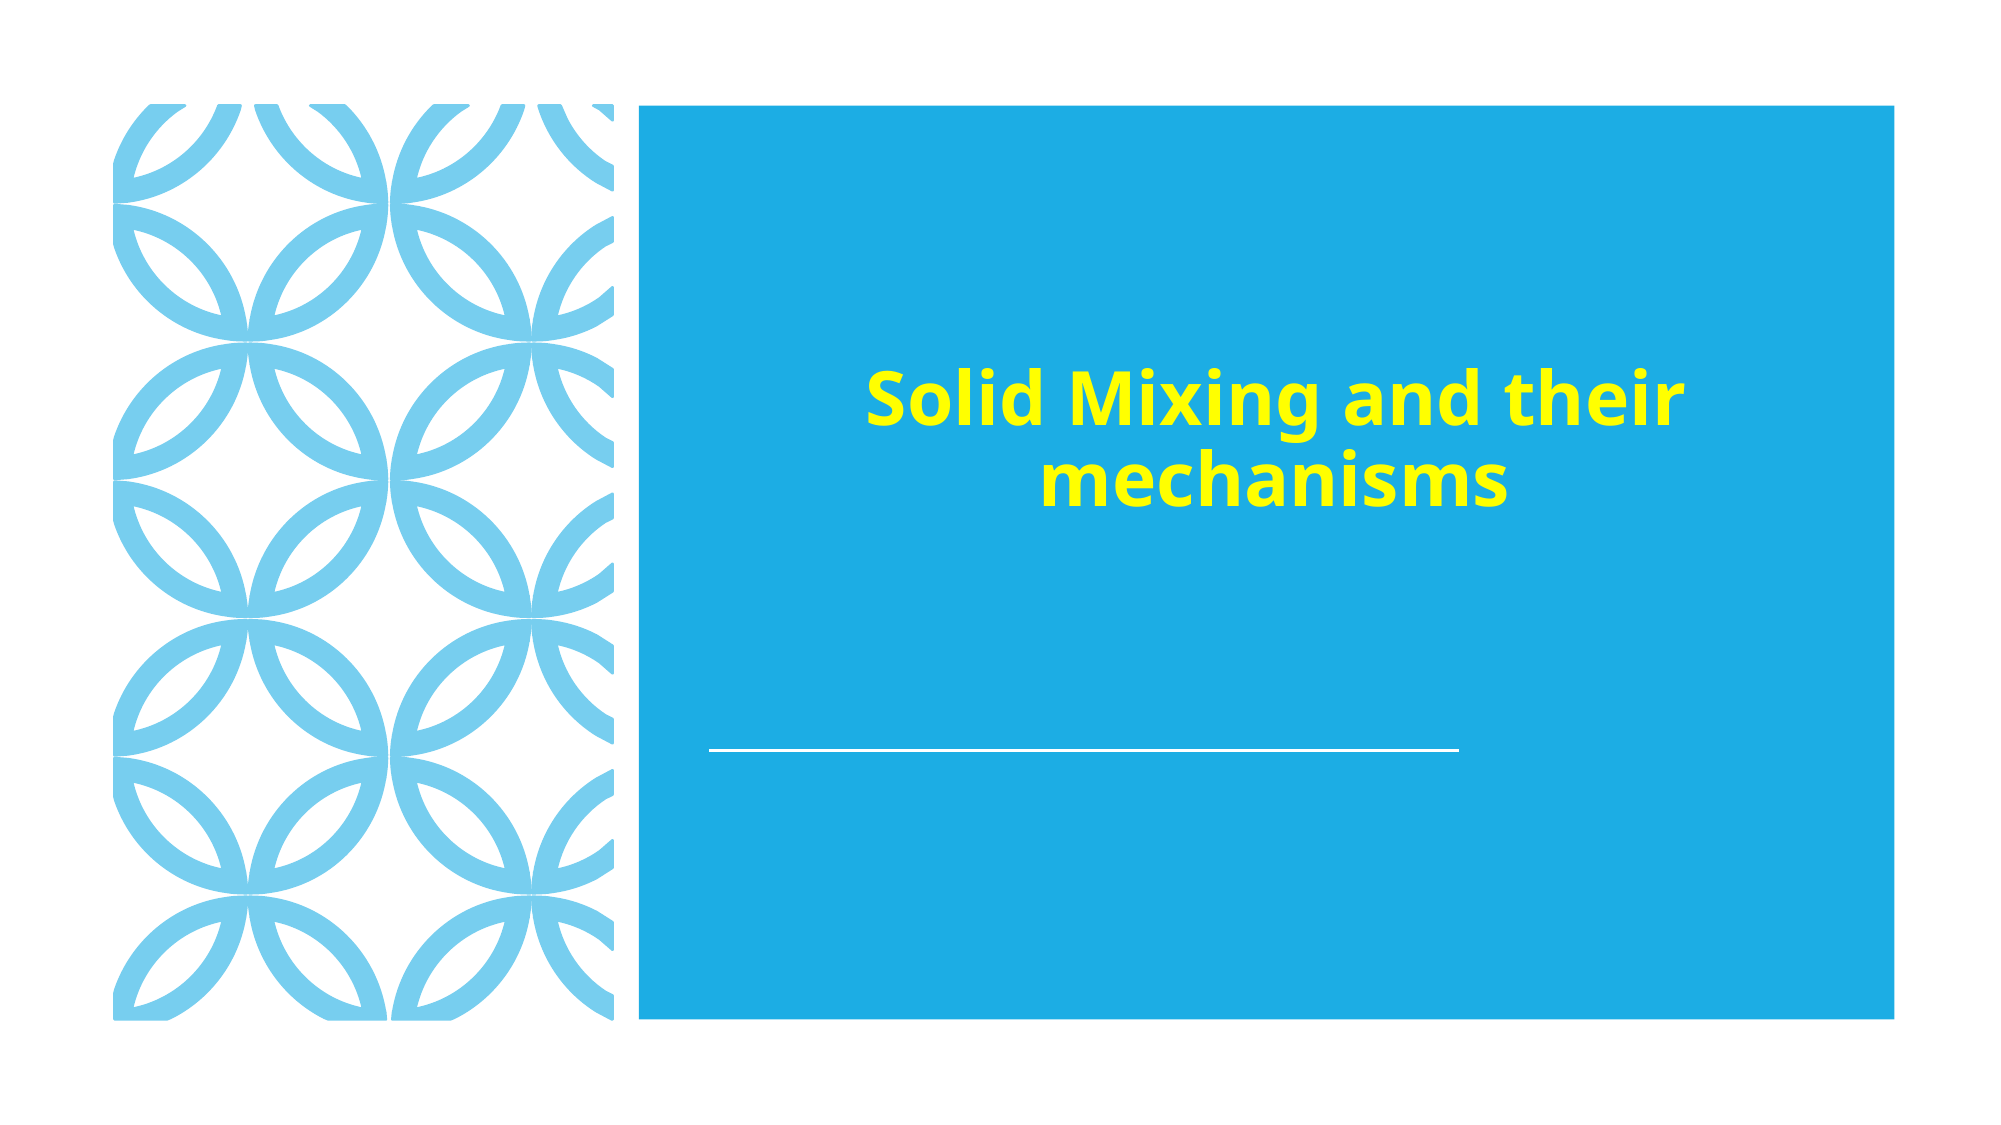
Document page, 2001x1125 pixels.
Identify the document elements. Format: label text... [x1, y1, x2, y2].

text_box [113, 104, 614, 1021]
list Solid Mixing and their mechanisms [692, 158, 1842, 725]
text_box [638, 104, 1896, 1021]
text_box [0, 0, 2000, 1125]
